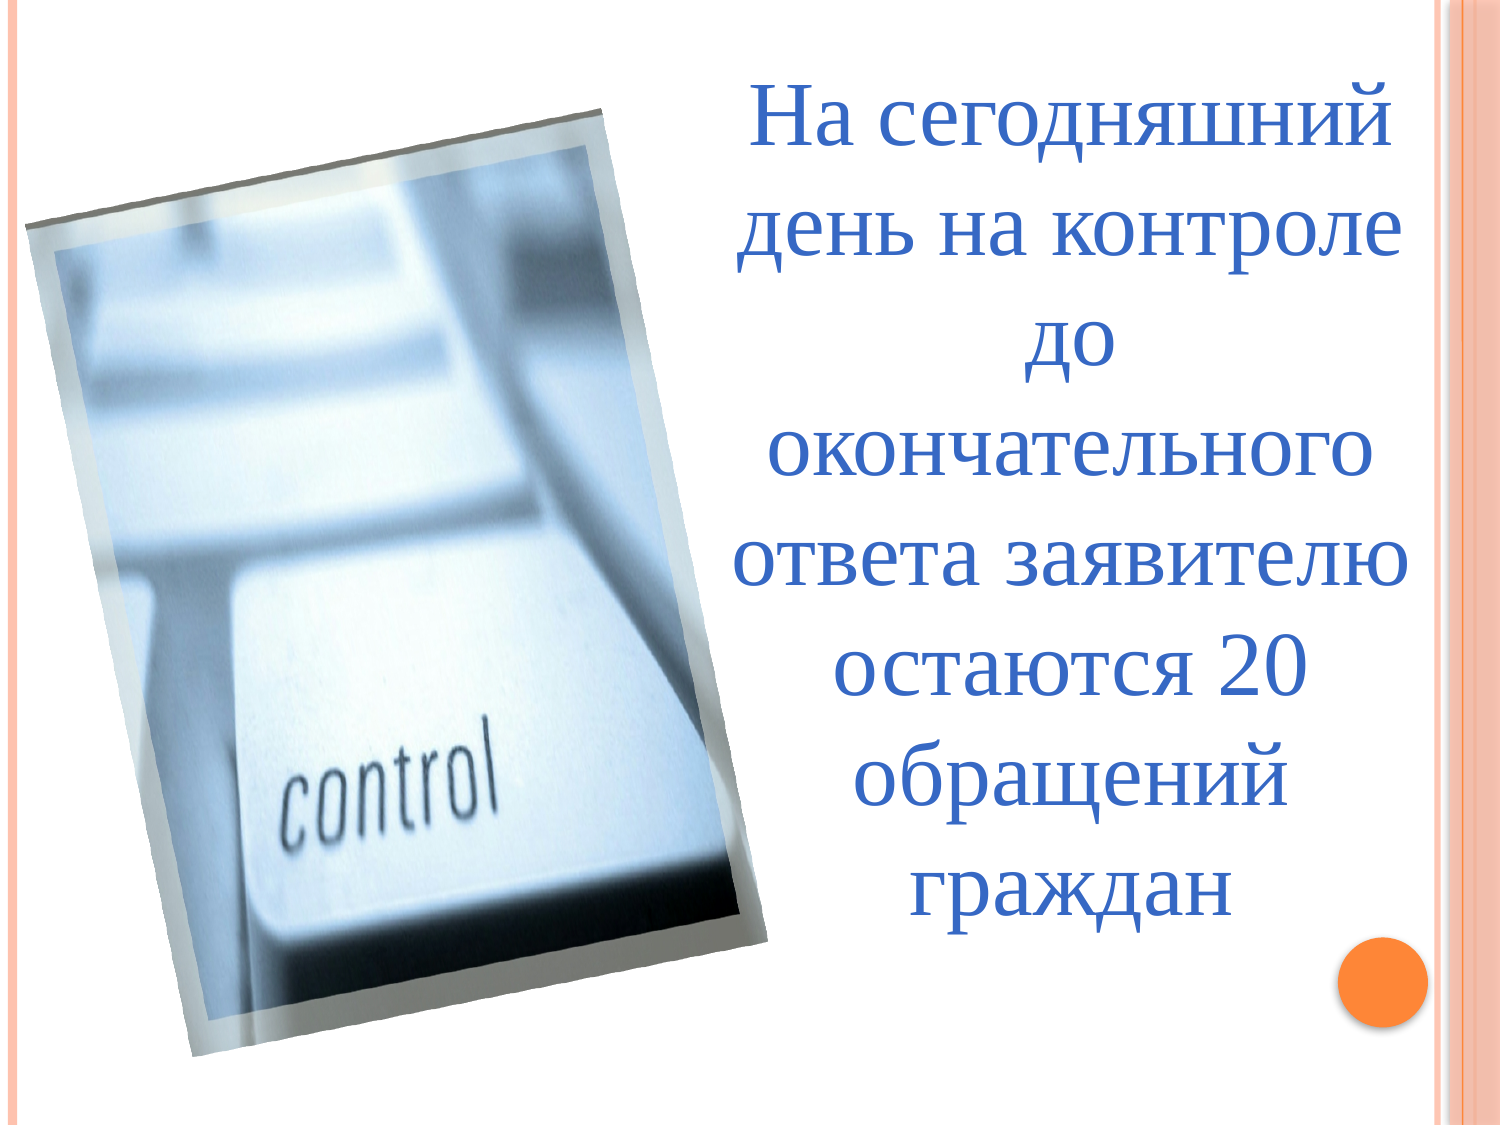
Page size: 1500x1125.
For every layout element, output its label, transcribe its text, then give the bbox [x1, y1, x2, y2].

picture [25, 109, 768, 1056]
text_box На сегодняшний день на контроле до окончательного ответа заявителю остаются 20 обращений граждан [714, 46, 1429, 942]
